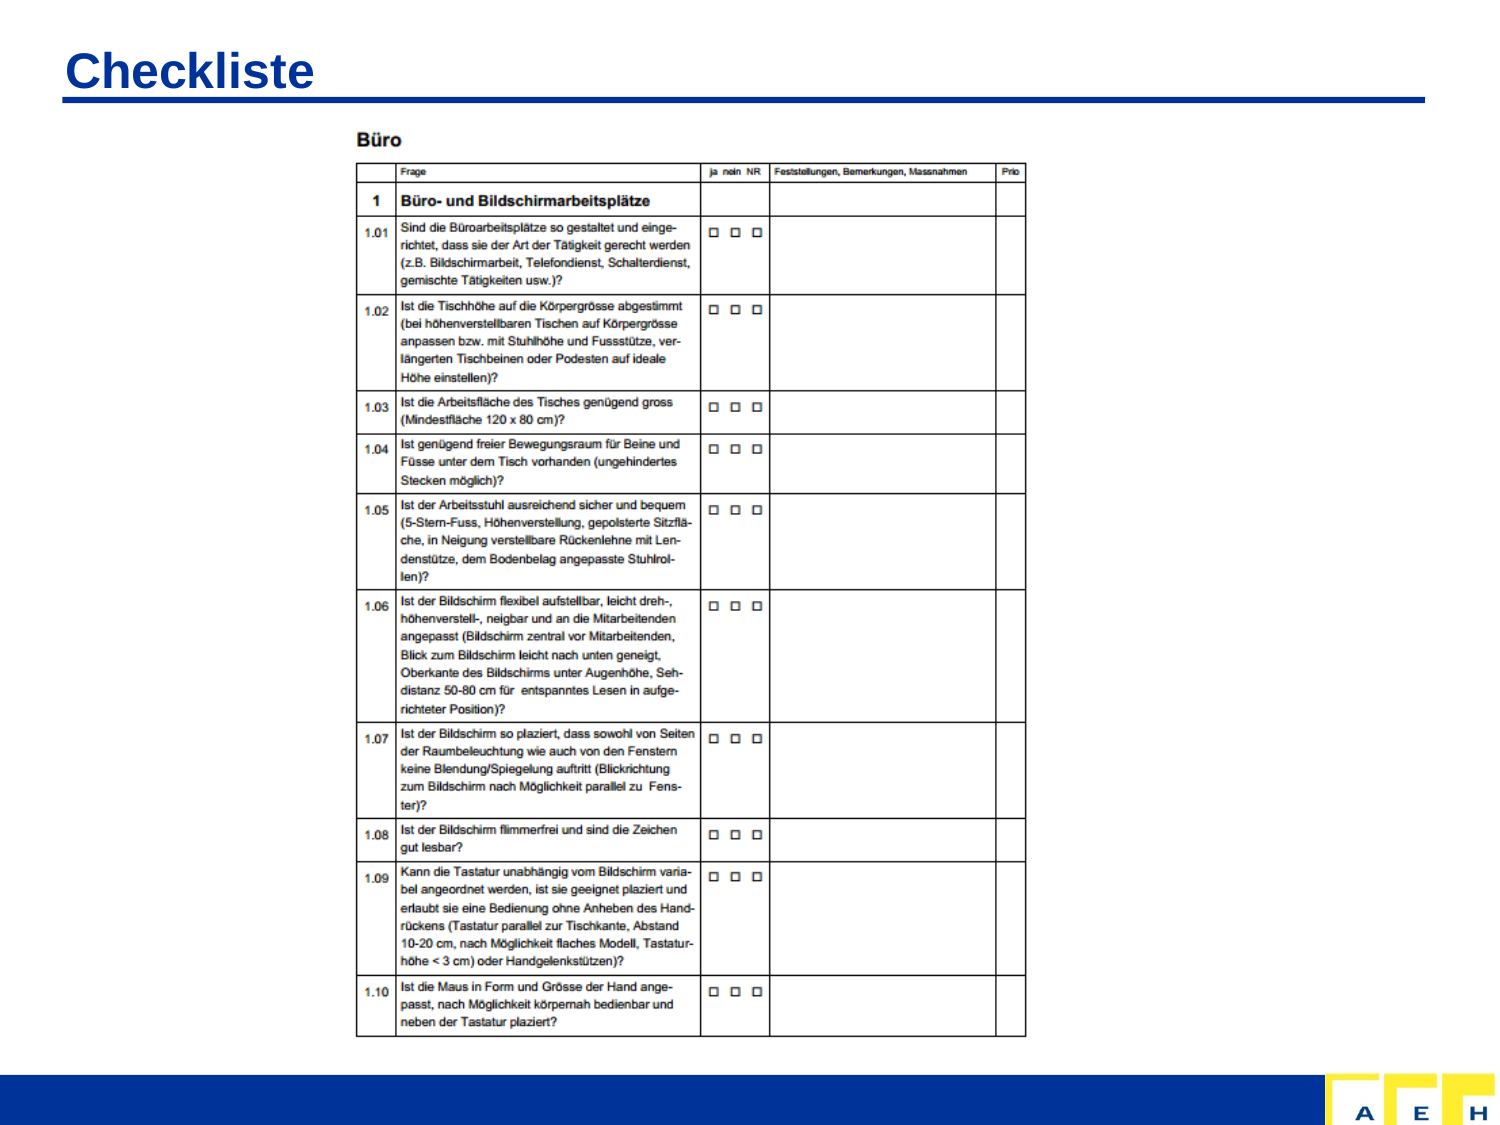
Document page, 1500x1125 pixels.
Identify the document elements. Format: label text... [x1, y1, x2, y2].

title Checkliste [49, 37, 1426, 101]
picture [1325, 1073, 1497, 1125]
picture [348, 125, 1036, 1049]
